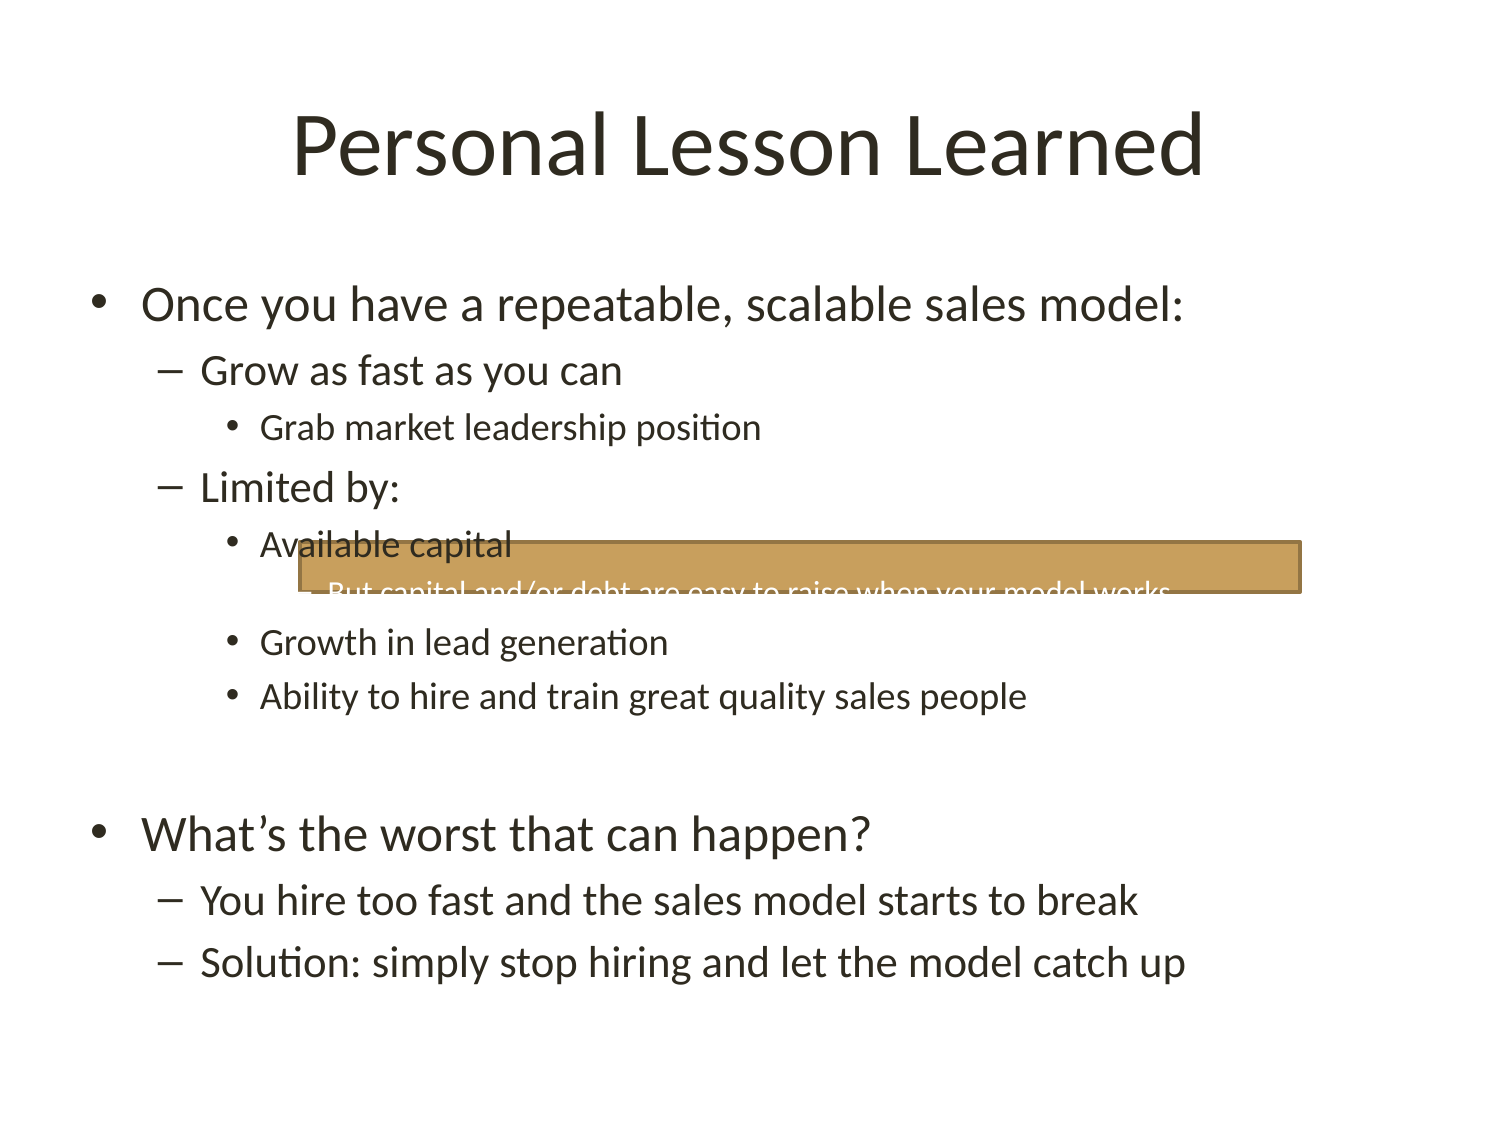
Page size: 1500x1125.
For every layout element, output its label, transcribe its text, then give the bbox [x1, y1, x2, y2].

title Personal Lesson Learned [75, 45, 1425, 233]
list Once you have a repeatable, scalable sales model: Grow as fast as you can Grab market leadership position Limited by: Available capital But capital and/or debt are easy to raise when your model works Growth in lead generation Ability to hire and train great quality sales people What’s the worst that can happen? You hire too fast and the sales model starts to break Solution: simply stop hiring and let the model catch up [75, 262, 1425, 1005]
